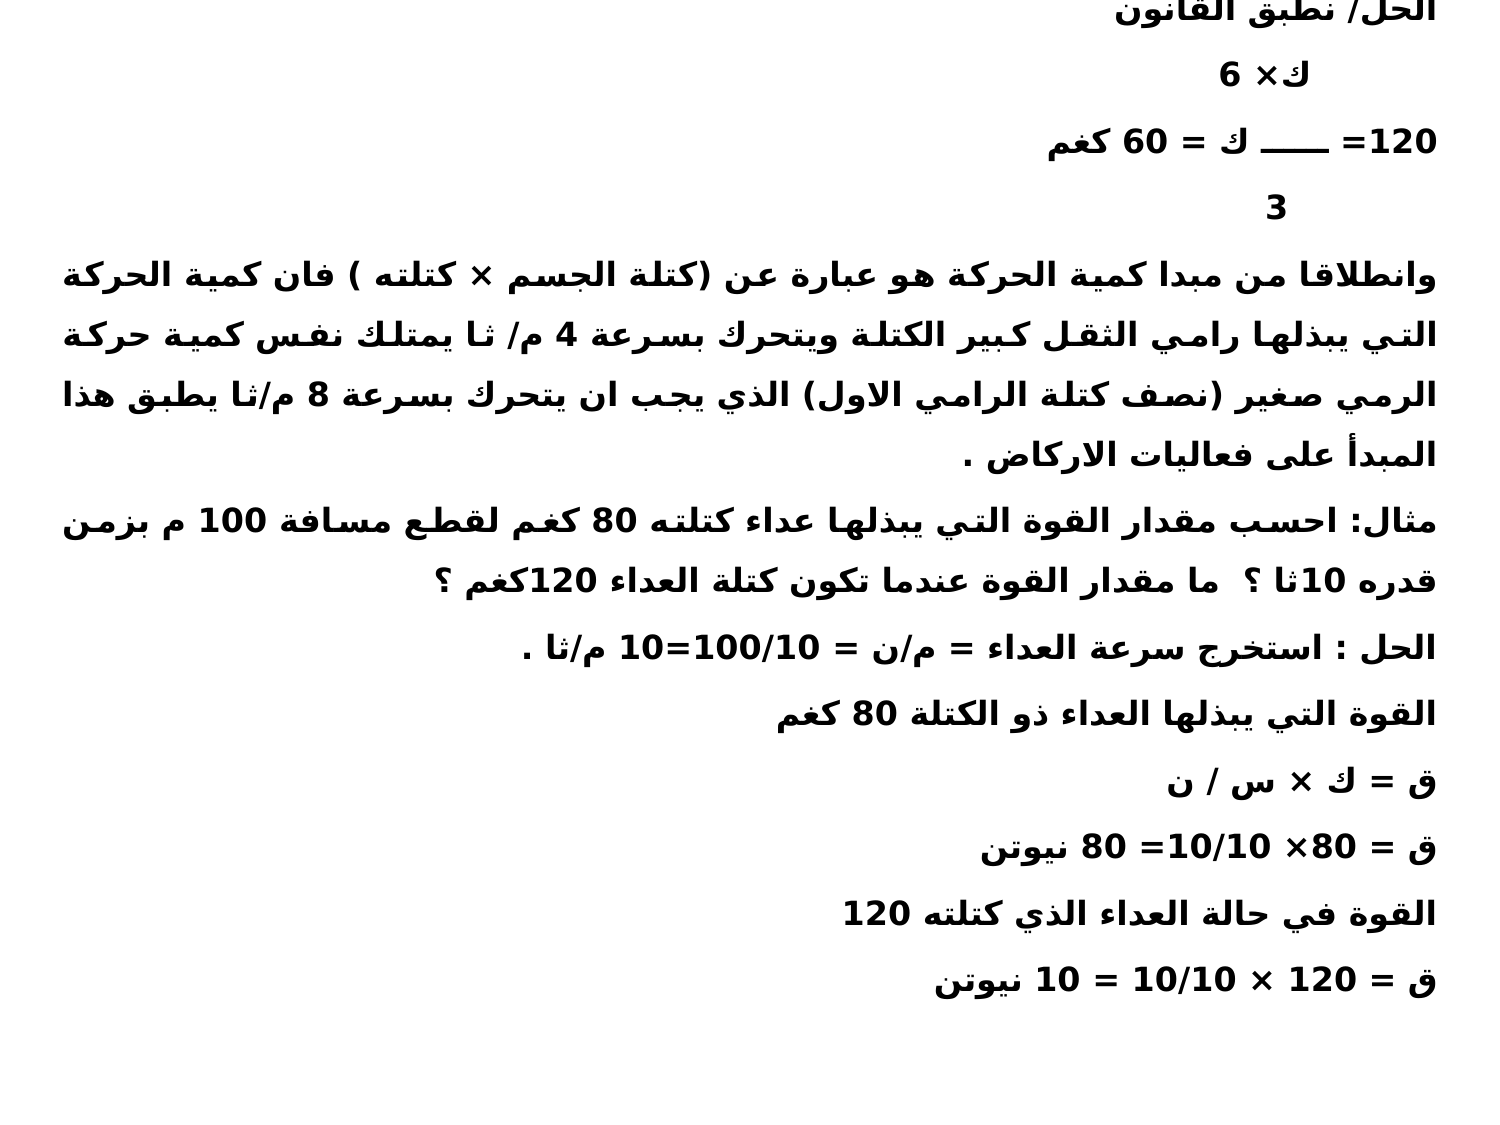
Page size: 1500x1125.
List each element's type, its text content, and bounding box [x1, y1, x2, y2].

list مثال : جسم اثرت فيه قوة مقدارها 120نت اكسبته سرعة مقدرها 6 م/ثا ولفترة زمنية 3ثانية ، ما هو مقدار كتلة ذلك الجسم . الحل/ نطبق القانون ك× 6 120= ــــــ ك = 60 كغم 3 وانطلاقا من مبدا كمية الحركة هو عبارة عن (كتلة الجسم × كتلته ) فان كمية الحركة التي يبذلها رامي الثقل كبير الكتلة ويتحرك بسرعة 4 م/ ثا يمتلك نفس كمية حركة الرمي صغير (نصف كتلة الرامي الاول) الذي يجب ان يتحرك بسرعة 8 م/ثا يطبق هذا المبدأ على فعاليات الاركاض . مثال: احسب مقدار القوة التي يبذلها عداء كتلته 80 كغم لقطع مسافة 100 م بزمن قدره 10ثا ؟ ما مقدار القوة عندما تكون كتلة العداء 120كغم ؟ الحل : استخرج سرعة العداء = م/ن = 100/10=10 م/ثا . القوة التي يبذلها العداء ذو الكتلة 80 كغم ق = ك × س / ن ق = 80× 10/10= 80 نيوتن القوة في حالة العداء الذي كتلته 120 ق = 120 × 10/10 = 10 نيوتن [47, 72, 1453, 1053]
